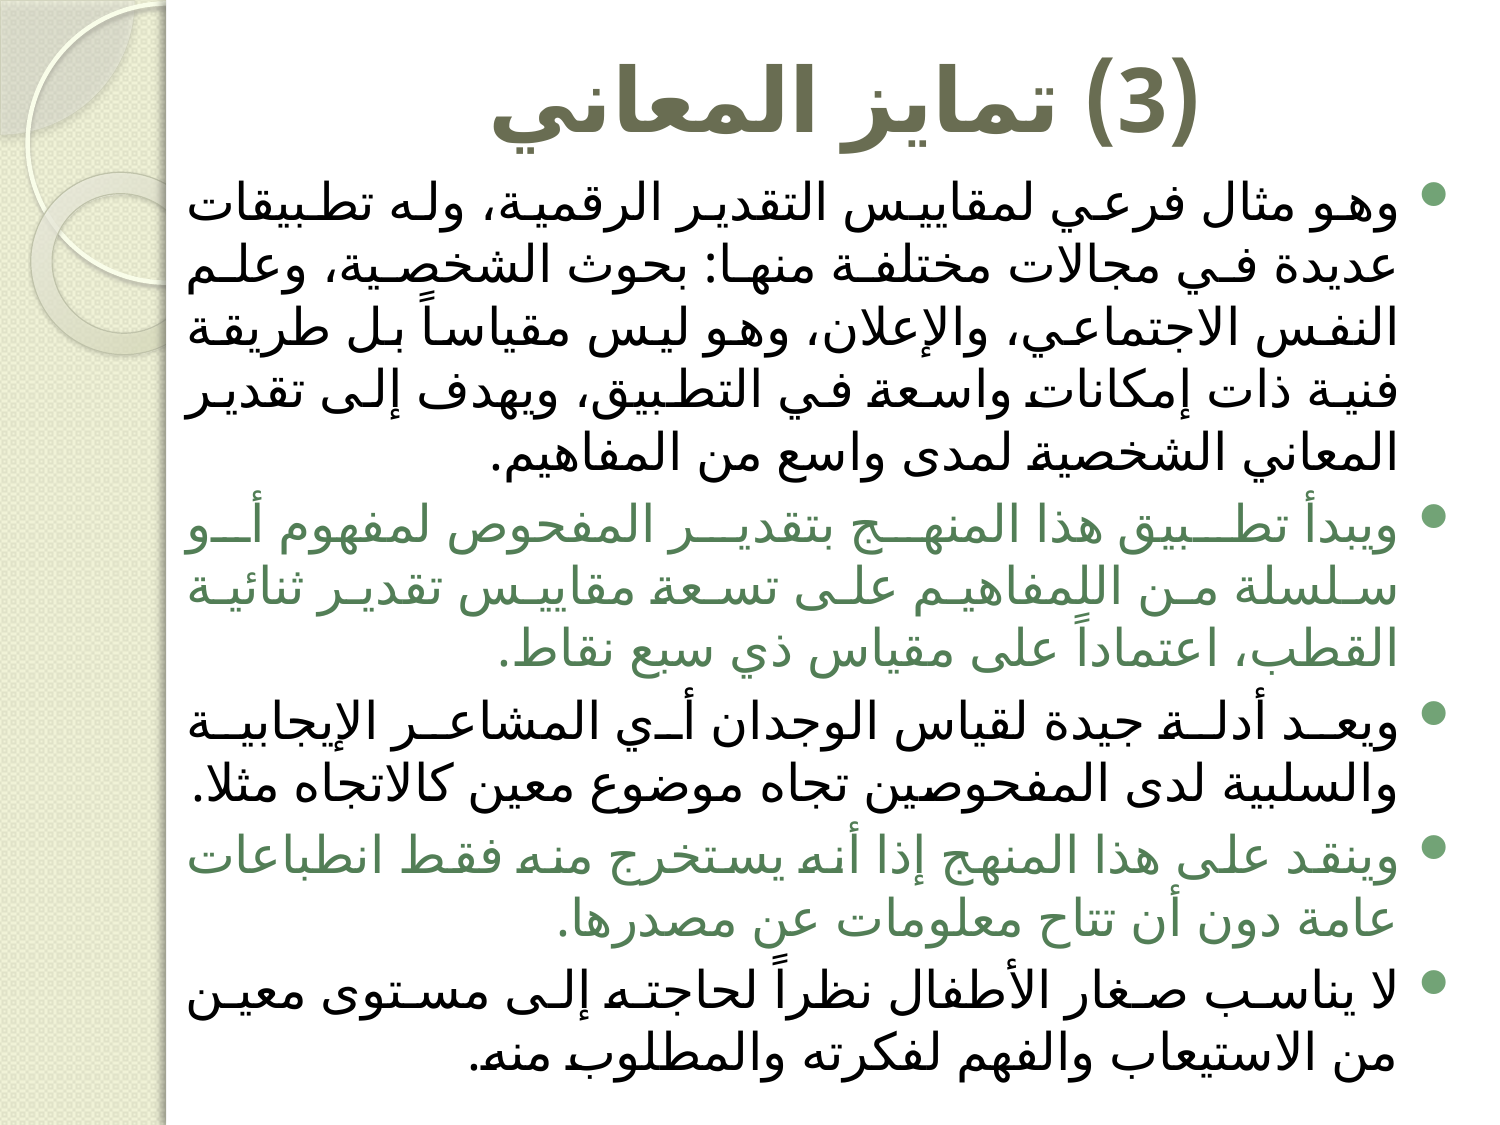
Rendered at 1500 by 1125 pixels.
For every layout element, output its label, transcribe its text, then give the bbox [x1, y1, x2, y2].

list وهو مثال فرعي لمقاييس التقدير الرقمية، وله تطبيقات عديدة في مجالات مختلفة منها: بحوث الشخصية، وعلم النفس الاجتماعي، والإعلان، وهو ليس مقياساً بل طريقة فنية ذات إمكانات واسعة في التطبيق، ويهدف إلى تقدير المعاني الشخصية لمدى واسع من المفاهيم. ويبدأ تطبيق هذا المنهج بتقدير المفحوص لمفهوم أو سلسلة من اللمفاهيم على تسعة مقاييس تقدير ثنائية القطب، اعتماداً على مقياس ذي سبع نقاط. ويعد أدلة جيدة لقياس الوجدان أي المشاعر الإيجابية والسلبية لدى المفحوصين تجاه موضوع معين كالاتجاه مثلا. وينقد على هذا المنهج إذا أنه يستخرج منه فقط انطباعات عامة دون أن تتاح معلومات عن مصدرها. لا يناسب صغار الأطفال نظراً لحاجته إلى مستوى معين من الاستيعاب والفهم لفكرته والمطلوب منه. [171, 160, 1466, 1125]
title (3) تمايز المعاني [230, 19, 1461, 160]
